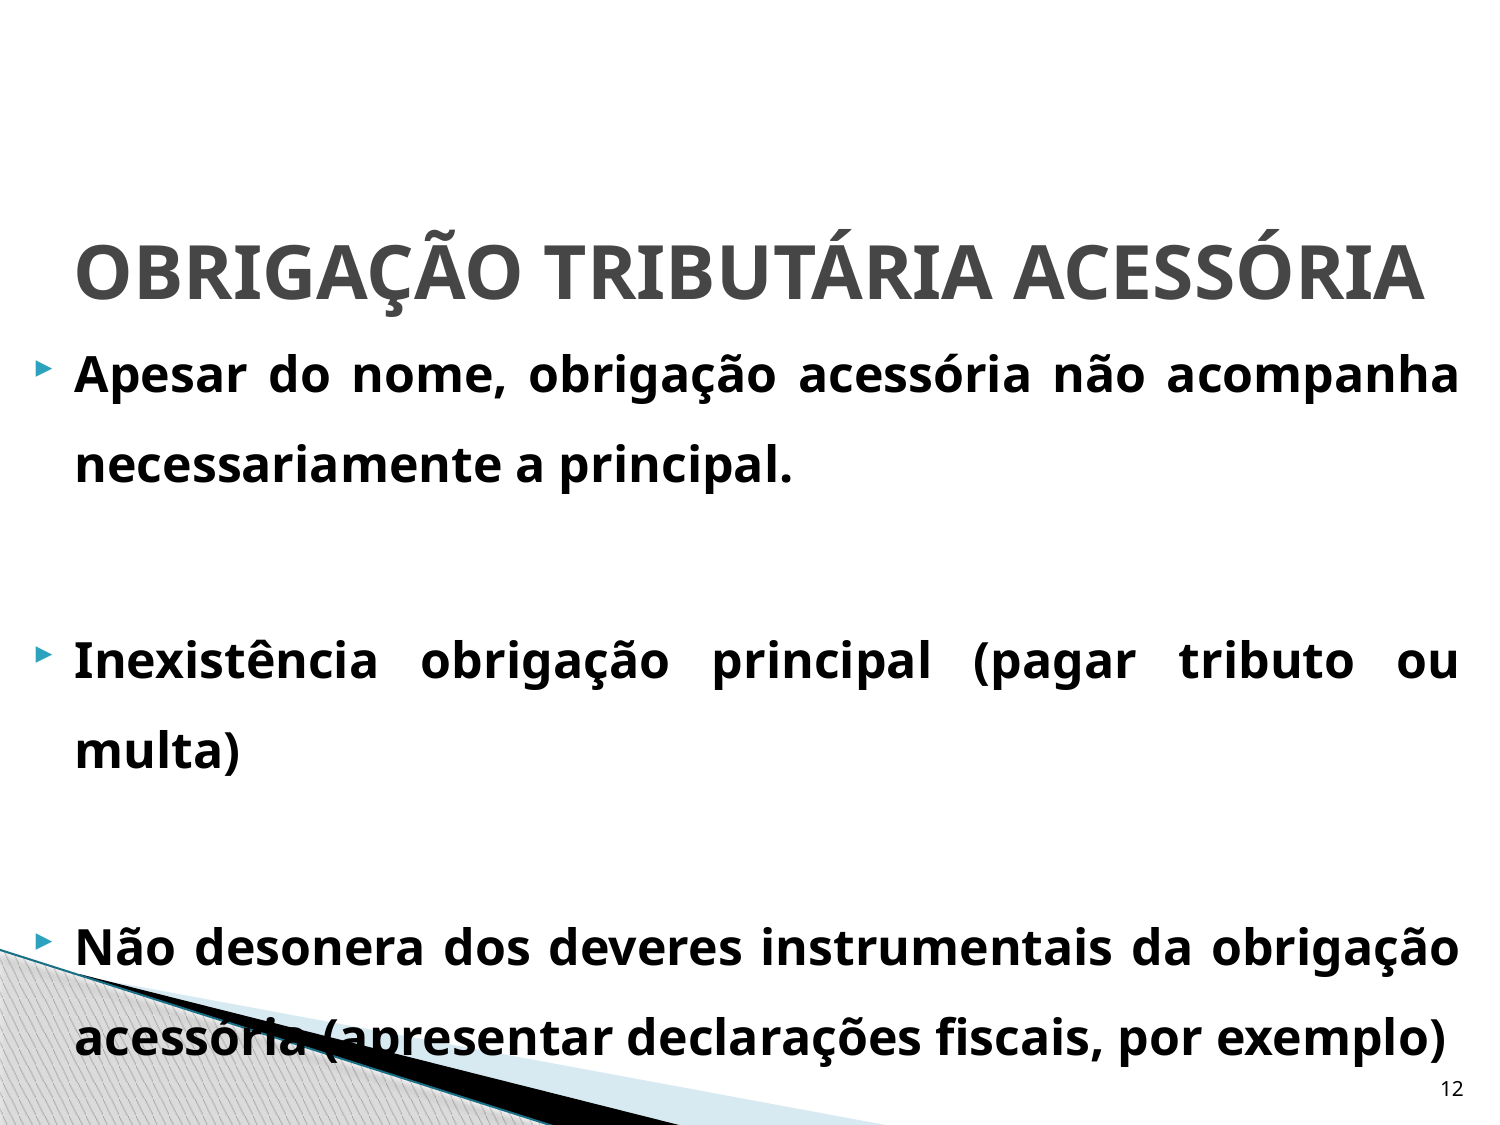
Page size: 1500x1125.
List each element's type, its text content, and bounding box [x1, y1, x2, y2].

list Apesar do nome, obrigação acessória não acompanha necessariamente a principal. Inexistência obrigação principal (pagar tributo ou multa) Não desonera dos deveres instrumentais da obrigação acessória (apresentar declarações fiscais, por exemplo) [0, 304, 1477, 1125]
title OBRIGAÇÃO TRIBUTÁRIA ACESSÓRIA [0, 234, 1500, 305]
